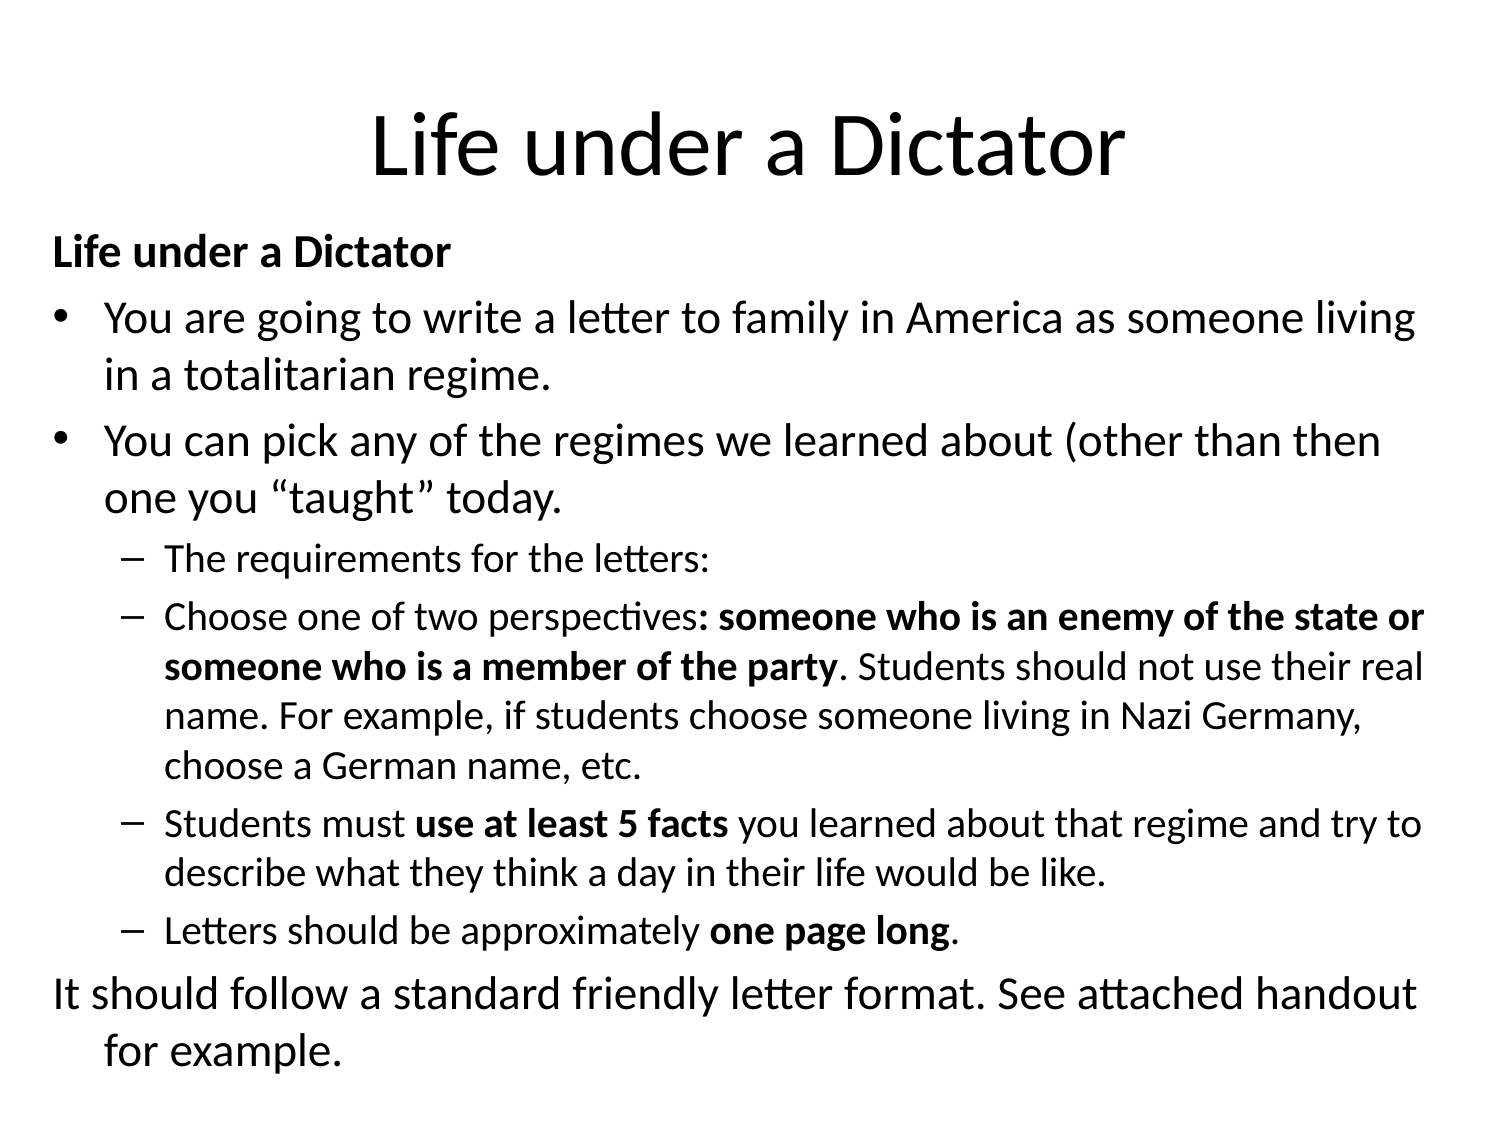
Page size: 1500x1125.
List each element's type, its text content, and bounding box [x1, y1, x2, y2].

list Life under a Dictator You are going to write a letter to family in America as someone living in a totalitarian regime. You can pick any of the regimes we learned about (other than then one you “taught” today. The requirements for the letters: Choose one of two perspectives: someone who is an enemy of the state or someone who is a member of the party. Students should not use their real name. For example, if students choose someone living in Nazi Germany, choose a German name, etc. Students must use at least 5 facts you learned about that regime and try to describe what they think a day in their life would be like. Letters should be approximately one page long. It should follow a standard friendly letter format. See attached handout for example. [37, 212, 1463, 1088]
title Life under a Dictator [75, 45, 1425, 212]
